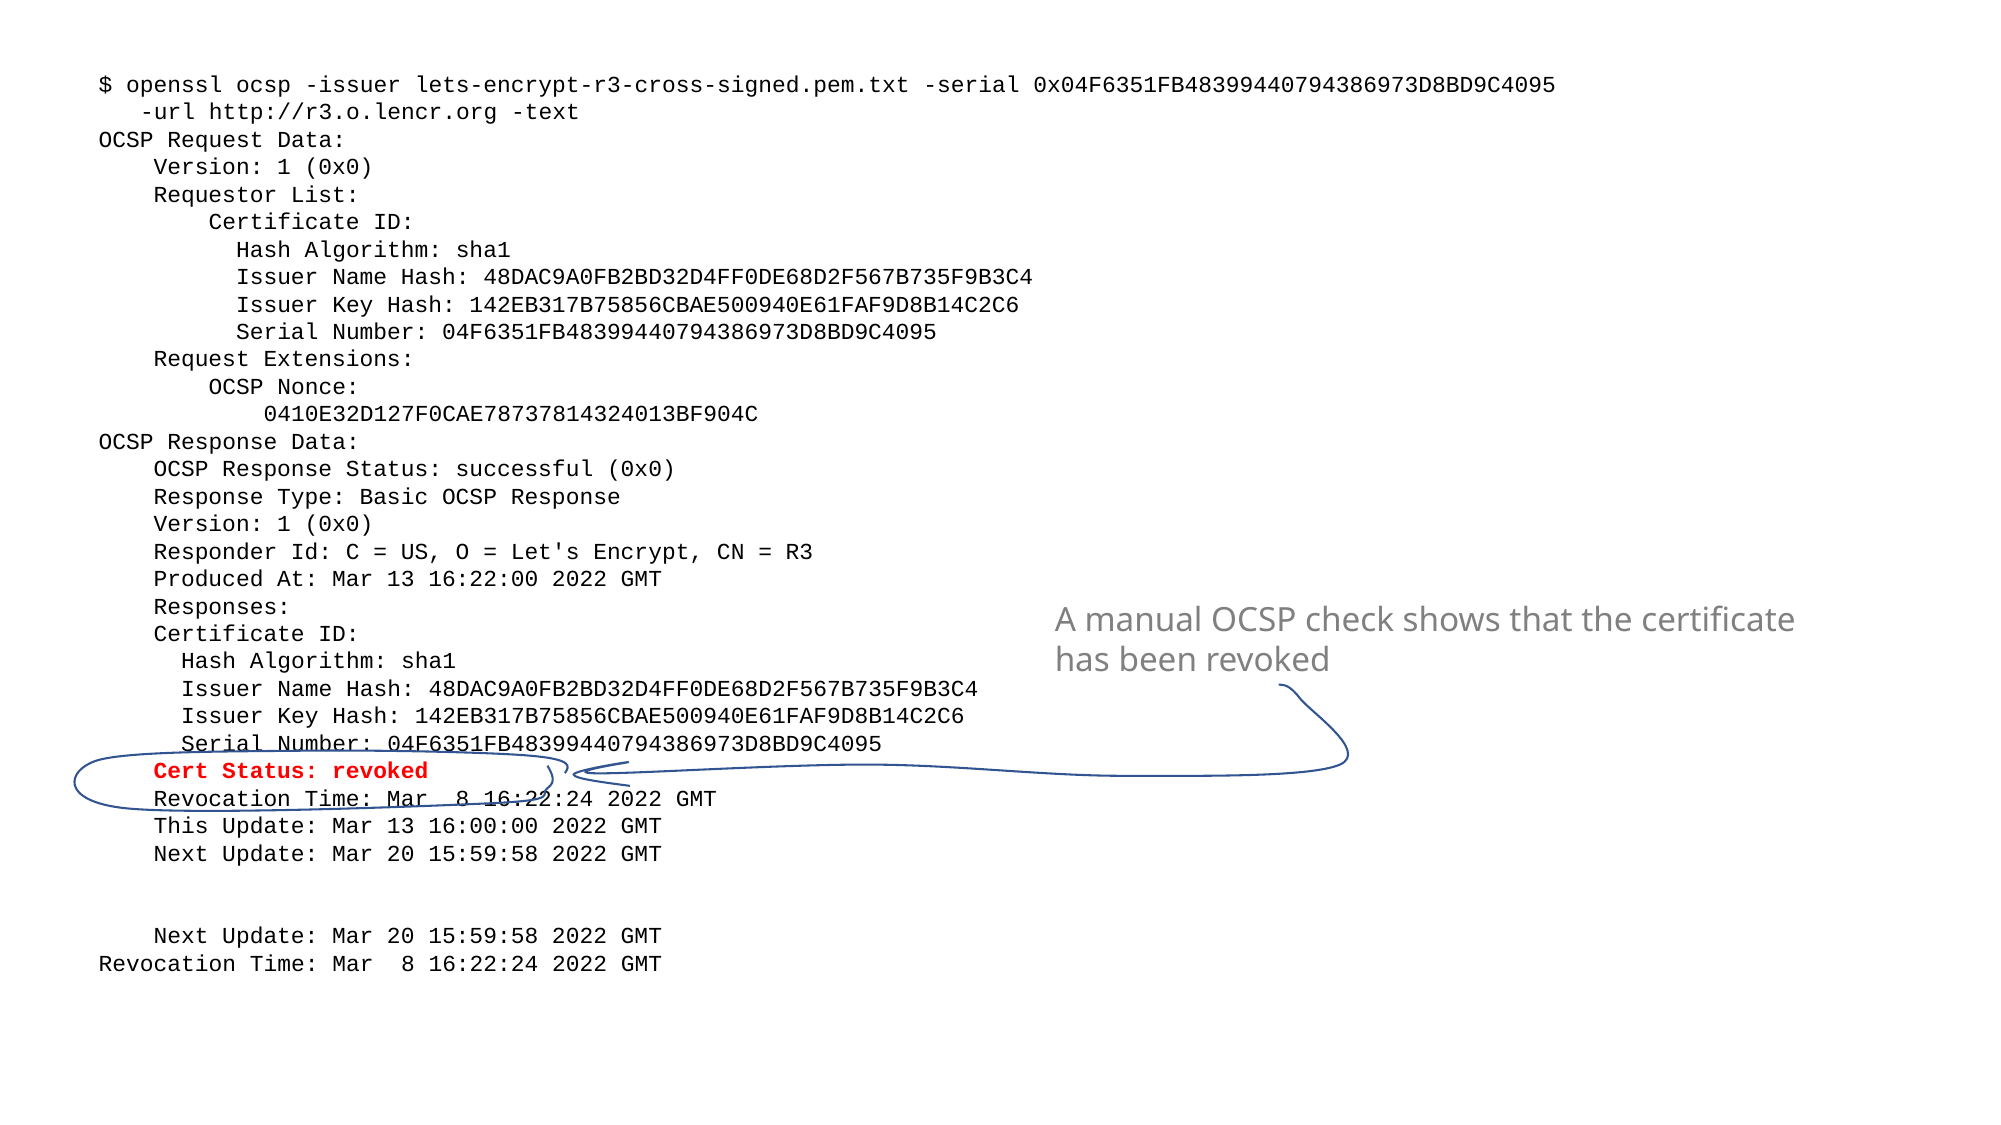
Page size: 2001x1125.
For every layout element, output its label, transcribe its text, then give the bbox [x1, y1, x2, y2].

text_box [73, 749, 569, 812]
text_box $ openssl ocsp -issuer lets-encrypt-r3-cross-signed.pem.txt -serial 0x04F6351FB48399440794386973D8BD9C4095 -url http://r3.o.lencr.org -text OCSP Request Data: Version: 1 (0x0) Requestor List: Certificate ID: Hash Algorithm: sha1 Issuer Name Hash: 48DAC9A0FB2BD32D4FF0DE68D2F567B735F9B3C4 Issuer Key Hash: 142EB317B75856CBAE500940E61FAF9D8B14C2C6 Serial Number: 04F6351FB48399440794386973D8BD9C4095 Request Extensions: OCSP Nonce: 0410E32D127F0CAE78737814324013BF904C OCSP Response Data: OCSP Response Status: successful (0x0) Response Type: Basic OCSP Response Version: 1 (0x0) Responder Id: C = US, O = Let's Encrypt, CN = R3 Produced At: Mar 13 16:22:00 2022 GMT Responses: Certificate ID: Hash Algorithm: sha1 Issuer Name Hash: 48DAC9A0FB2BD32D4FF0DE68D2F567B735F9B3C4 Issuer Key Hash: 142EB317B75856CBAE500940E61FAF9D8B14C2C6 Serial Number: 04F6351FB48399440794386973D8BD9C4095 Cert Status: revoked Revocation Time: Mar 8 16:22:24 2022 GMT This Update: Mar 13 16:00:00 2022 GMT Next Update: Mar 20 15:59:58 2022 GMT Next Update: Mar 20 15:59:58 2022 GMT Revocation Time: Mar 8 16:22:24 2022 GMT [83, 62, 1572, 1018]
text_box A manual OCSP check shows that the certificate has been revoked [1039, 590, 1865, 686]
text_box [572, 683, 1350, 787]
